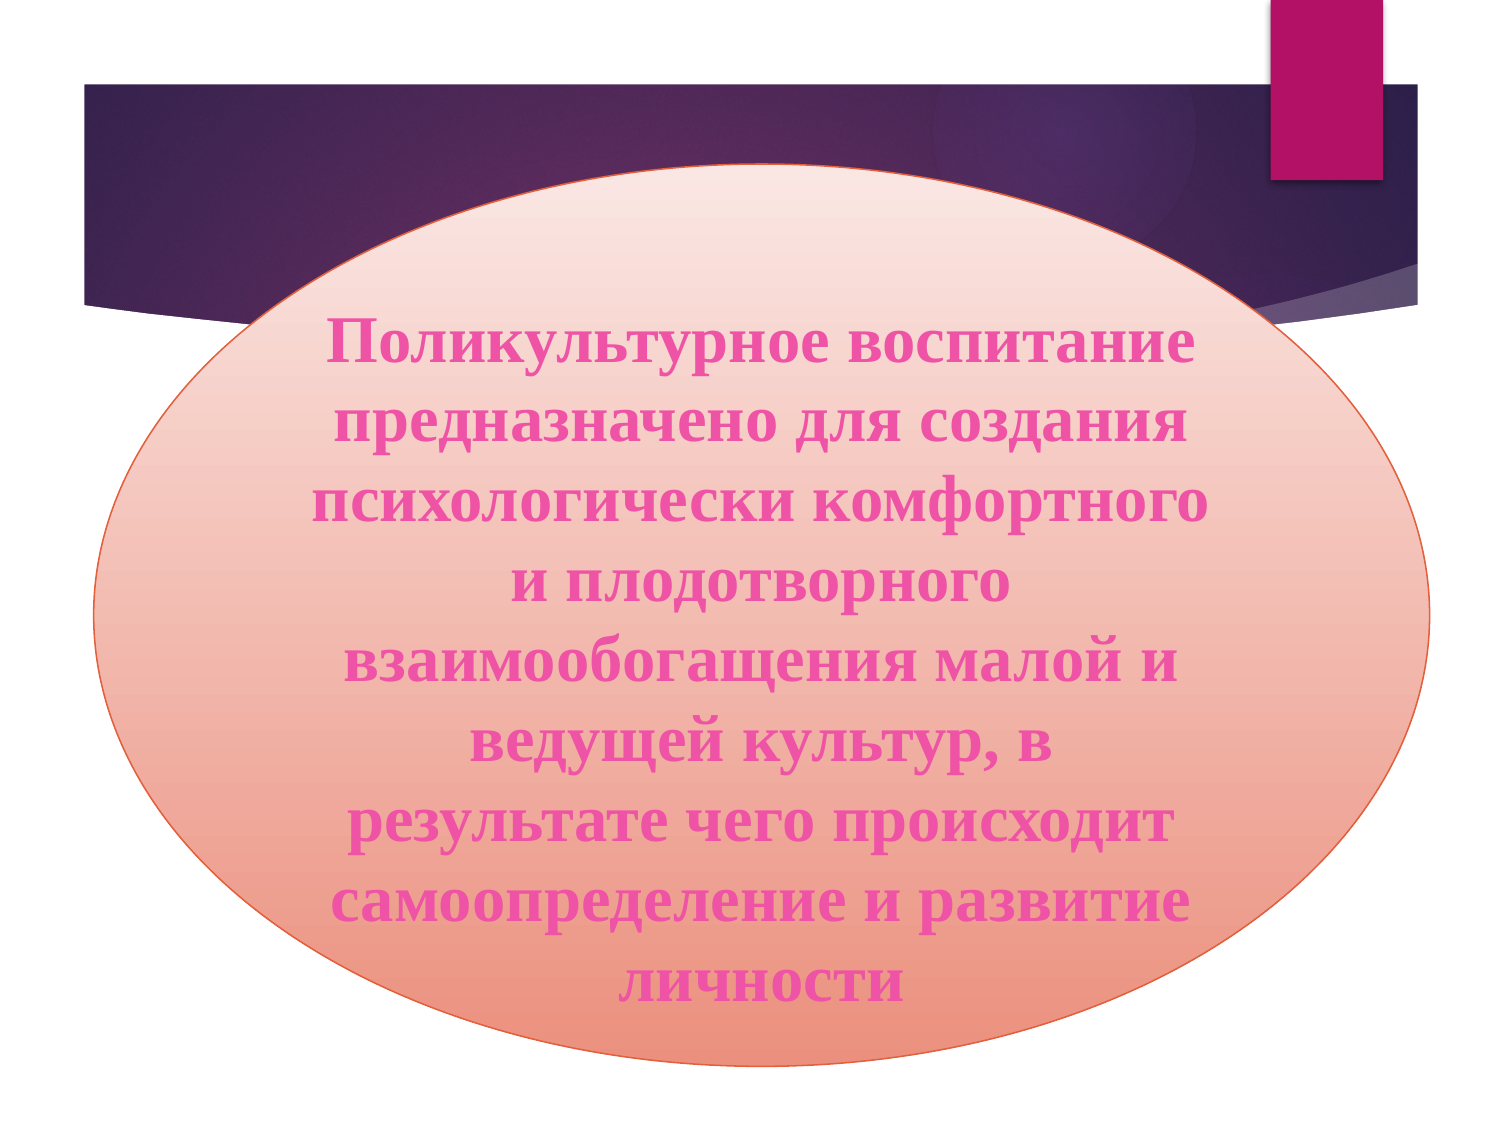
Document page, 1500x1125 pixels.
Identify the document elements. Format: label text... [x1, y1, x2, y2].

text_box Поликультурное воспитание предназначено для создания психологически комфортного и плодотворного взаимообогащения малой и ведущей культур, в результате чего происходит самоопределение и развитие личности [92, 163, 1431, 1068]
